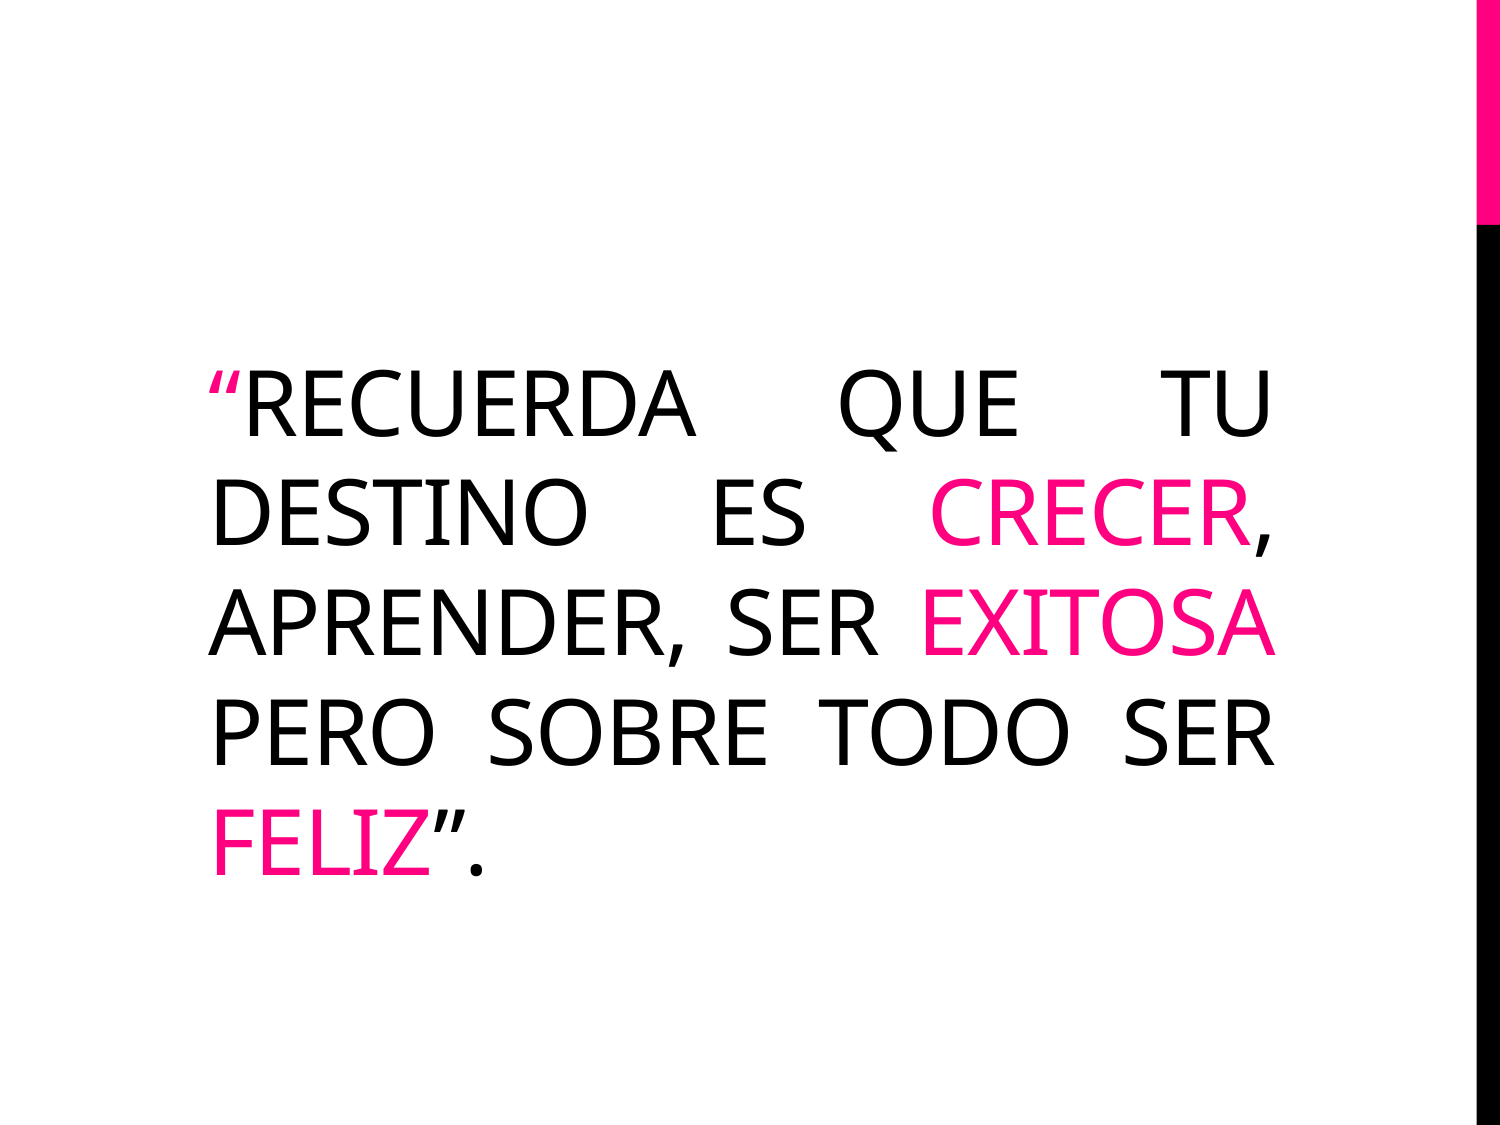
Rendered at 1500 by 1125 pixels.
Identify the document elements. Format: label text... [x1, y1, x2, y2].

title “recuerda que tu destino es crecer, aprender, ser exitosa pero sobre todo ser feliz”. [193, 231, 1292, 902]
